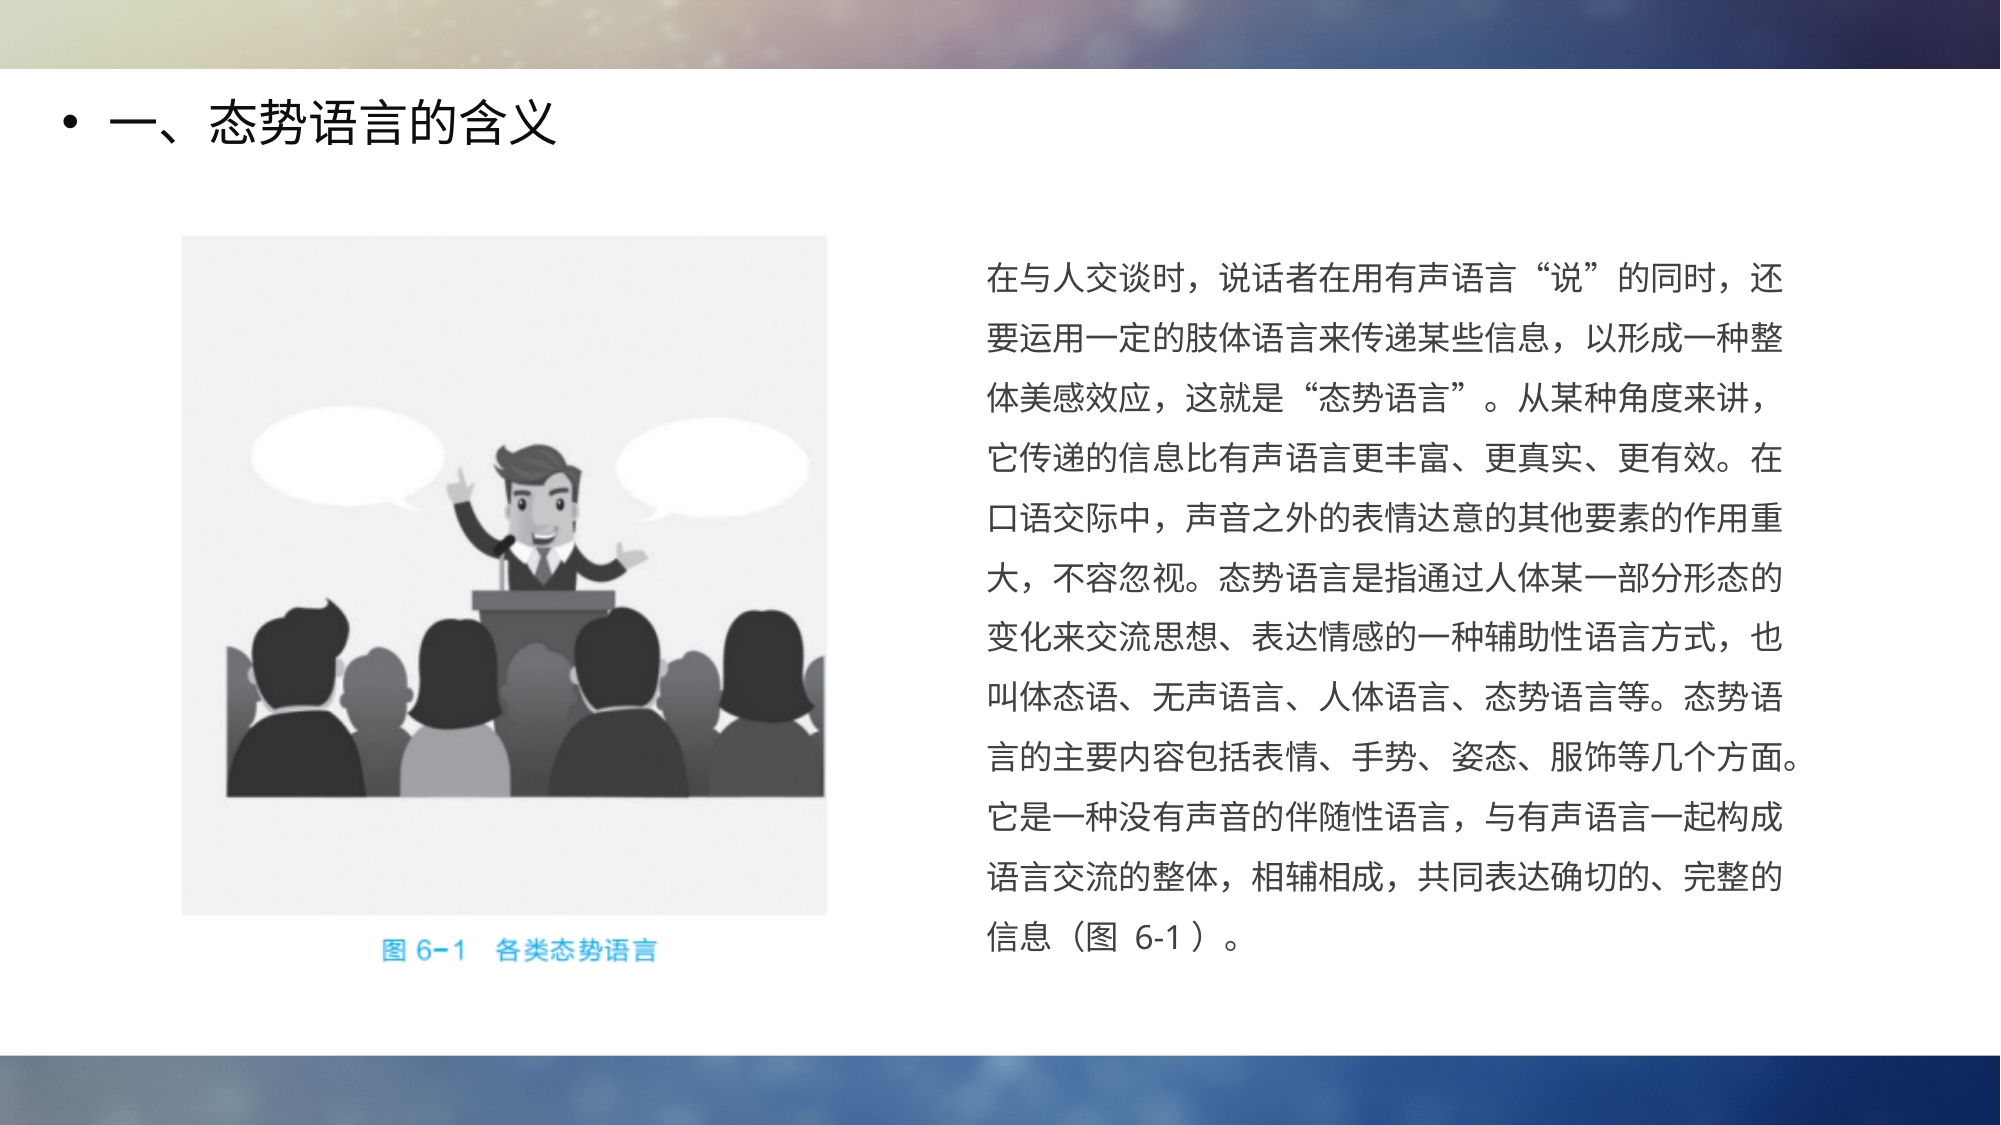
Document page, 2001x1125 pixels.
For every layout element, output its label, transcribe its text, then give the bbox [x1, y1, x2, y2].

picture [173, 229, 827, 968]
picture [0, 1056, 2000, 1125]
text_box 一、态势语言的含义 [46, 84, 724, 160]
picture [0, 0, 2000, 69]
text_box 在与人交谈时，说话者在用有声语言“说”的同时，还要运用一定的肢体语言来传递某些信息，以形成一种整体美感效应，这就是“态势语言”。从某种角度来讲，它传递的信息比有声语言更丰富、更真实、更有效。在口语交际中，声音之外的表情达意的其他要素的作用重大，不容忽视。态势语言是指通过人体某一部分形态的变化来交流思想、表达情感的一种辅助性语言方式，也叫体态语、无声语言、人体语言、态势语言等。态势语言的主要内容包括表情、手势、姿态、服饰等几个方面。它是一种没有声音的伴随性语言，与有声语言一起构成语言交流的整体，相辅相成，共同表达确切的、完整的信息（图 6-1）。 [971, 229, 1825, 964]
